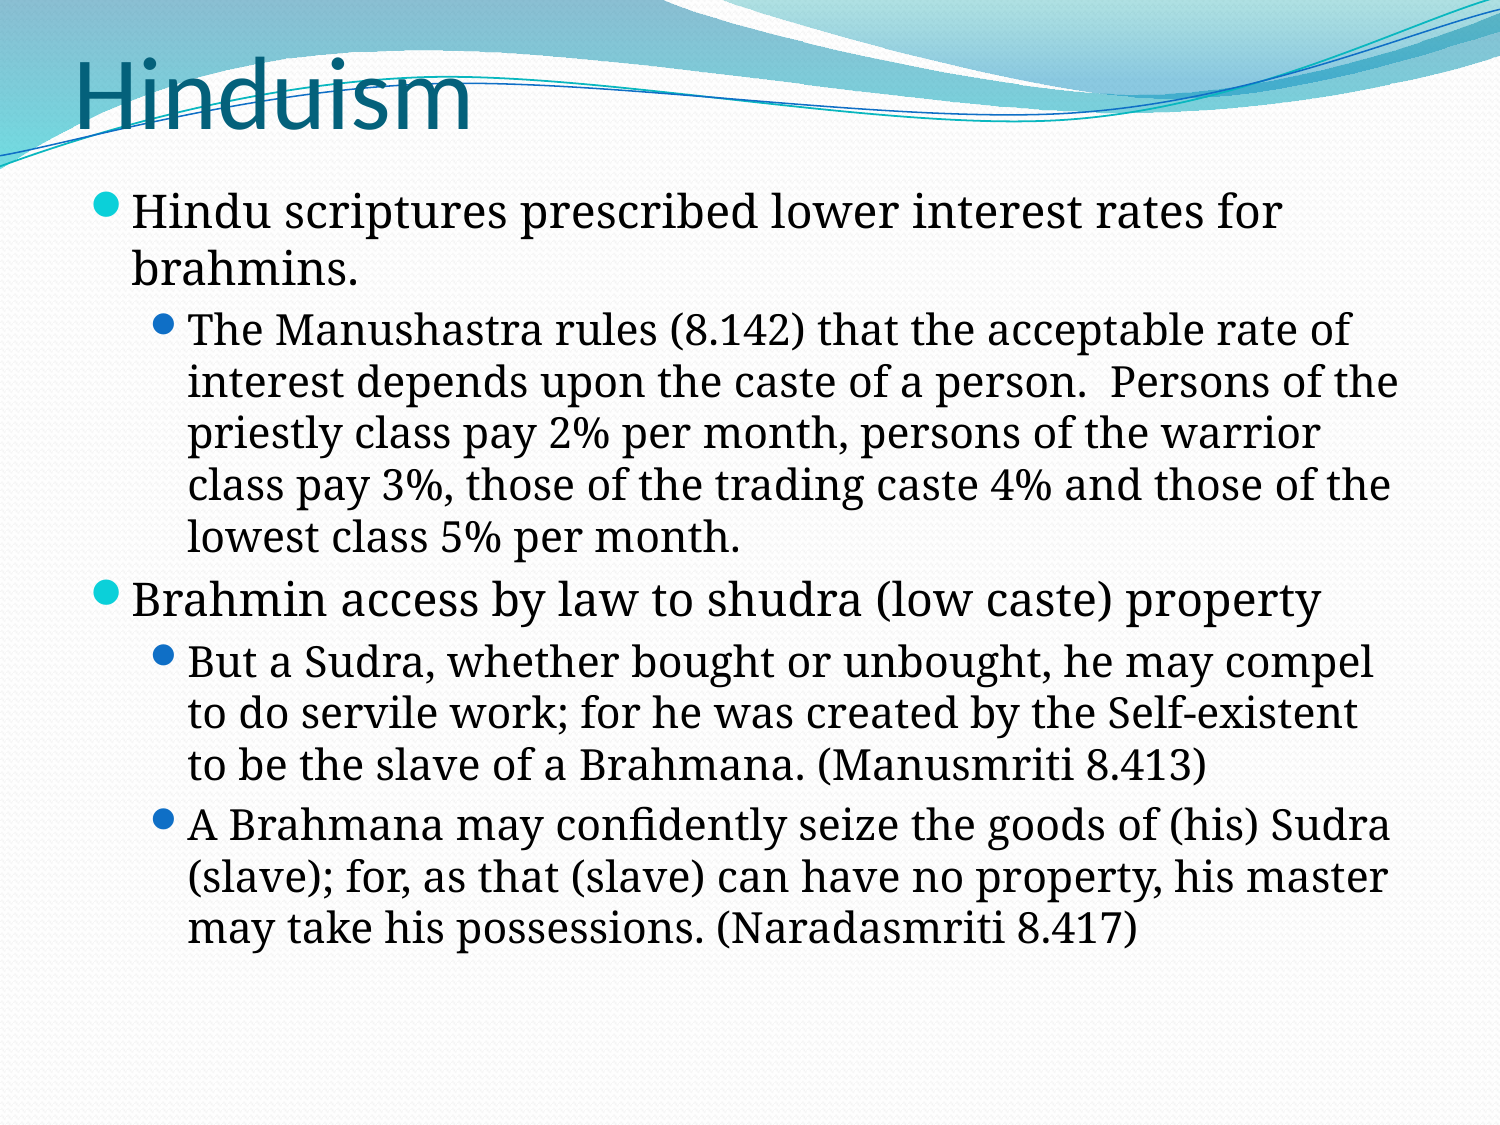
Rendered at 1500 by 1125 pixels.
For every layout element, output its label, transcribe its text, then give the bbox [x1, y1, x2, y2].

list Hindu scriptures prescribed lower interest rates for brahmins. The Manushastra rules (8.142) that the acceptable rate of interest depends upon the caste of a person. Persons of the priestly class pay 2% per month, persons of the warrior class pay 3%, those of the trading caste 4% and those of the lowest class 5% per month. Brahmin access by law to shudra (low caste) property But a Sudra, whether bought or unbought, he may compel to do servile work; for he was created by the Self-existent to be the slave of a Brahmana. (Manusmriti 8.413) A Brahmana may confidently seize the goods of (his) Sudra (slave); for, as that (slave) can have no property, his master may take his possessions. (Naradasmriti 8.417) [75, 174, 1425, 1038]
title Hinduism [73, 12, 1424, 150]
